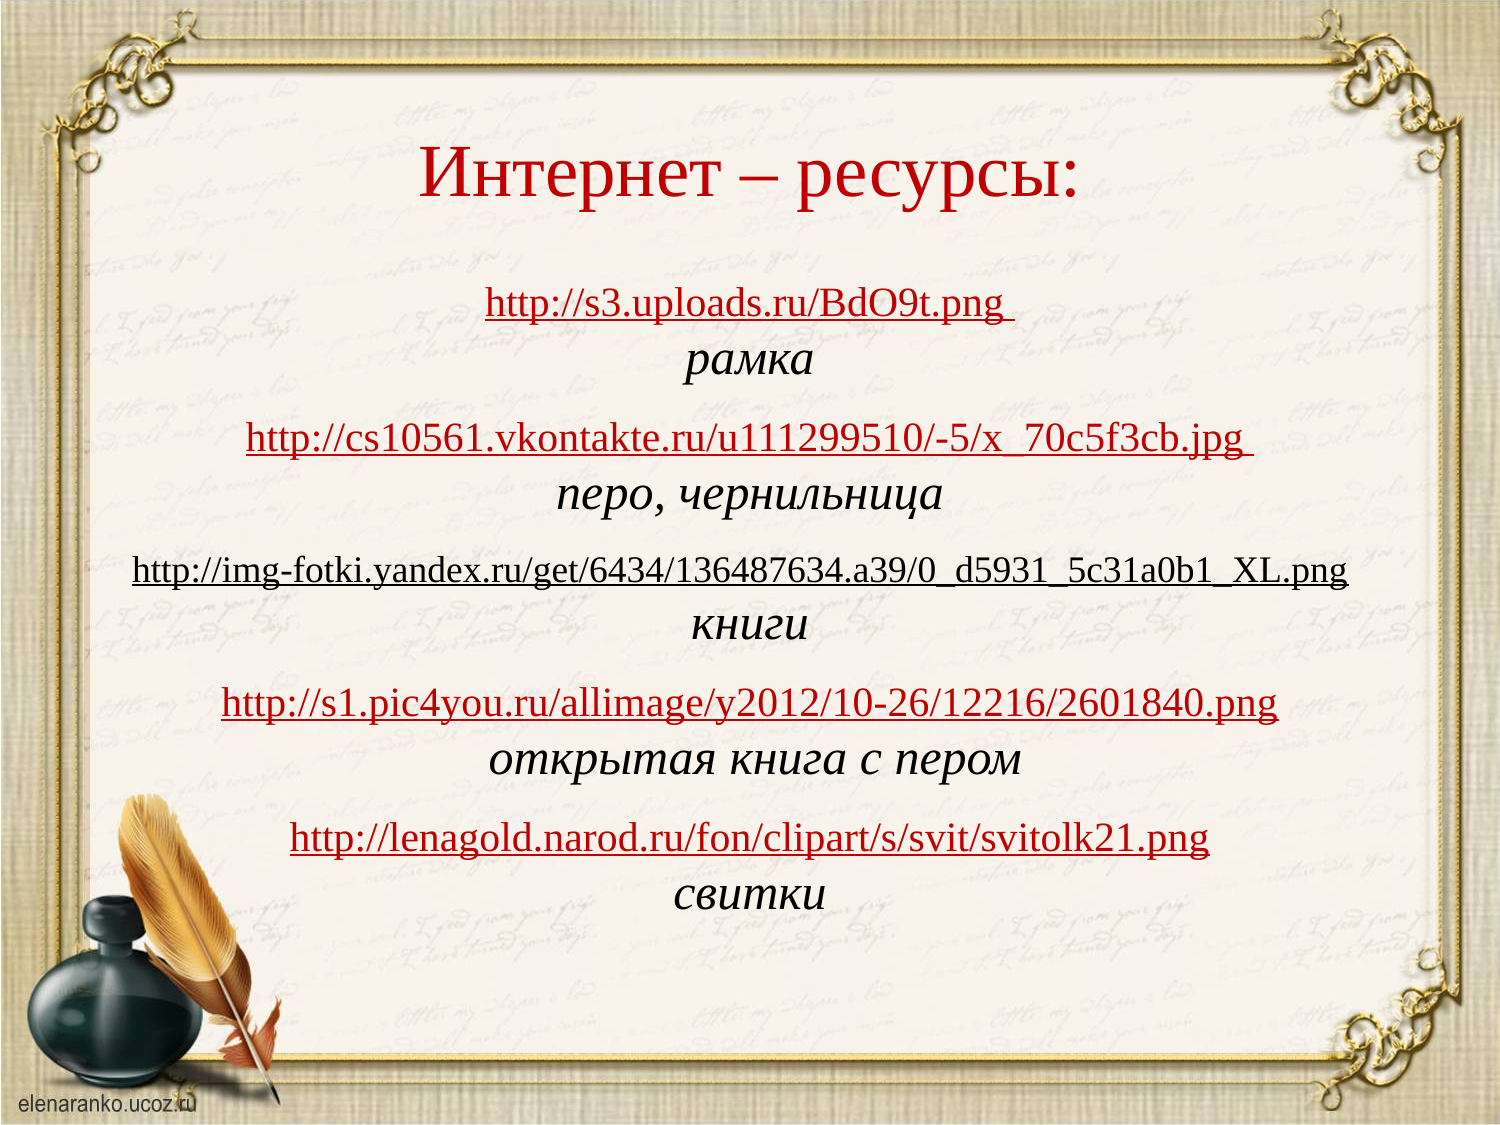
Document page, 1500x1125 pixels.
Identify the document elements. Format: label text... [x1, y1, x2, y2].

picture [0, 0, 1500, 1125]
text_box Интернет – ресурсы: [88, 113, 1412, 244]
text_box http://s3.uploads.ru/BdO9t.png рамка http://cs10561.vkontakte.ru/u111299510/-5/x_70c5f3cb.jpg перо, чернильница http://img-fotki.yandex.ru/get/6434/136487634.a39/0_d5931_5c31a0b1_XL.png книги http://s1.pic4you.ru/allimage/y2012/10-26/12216/2601840.png открытая книга с пером http://lenagold.narod.ru/fon/clipart/s/svit/svitolk21.png свитки [76, 267, 1424, 945]
